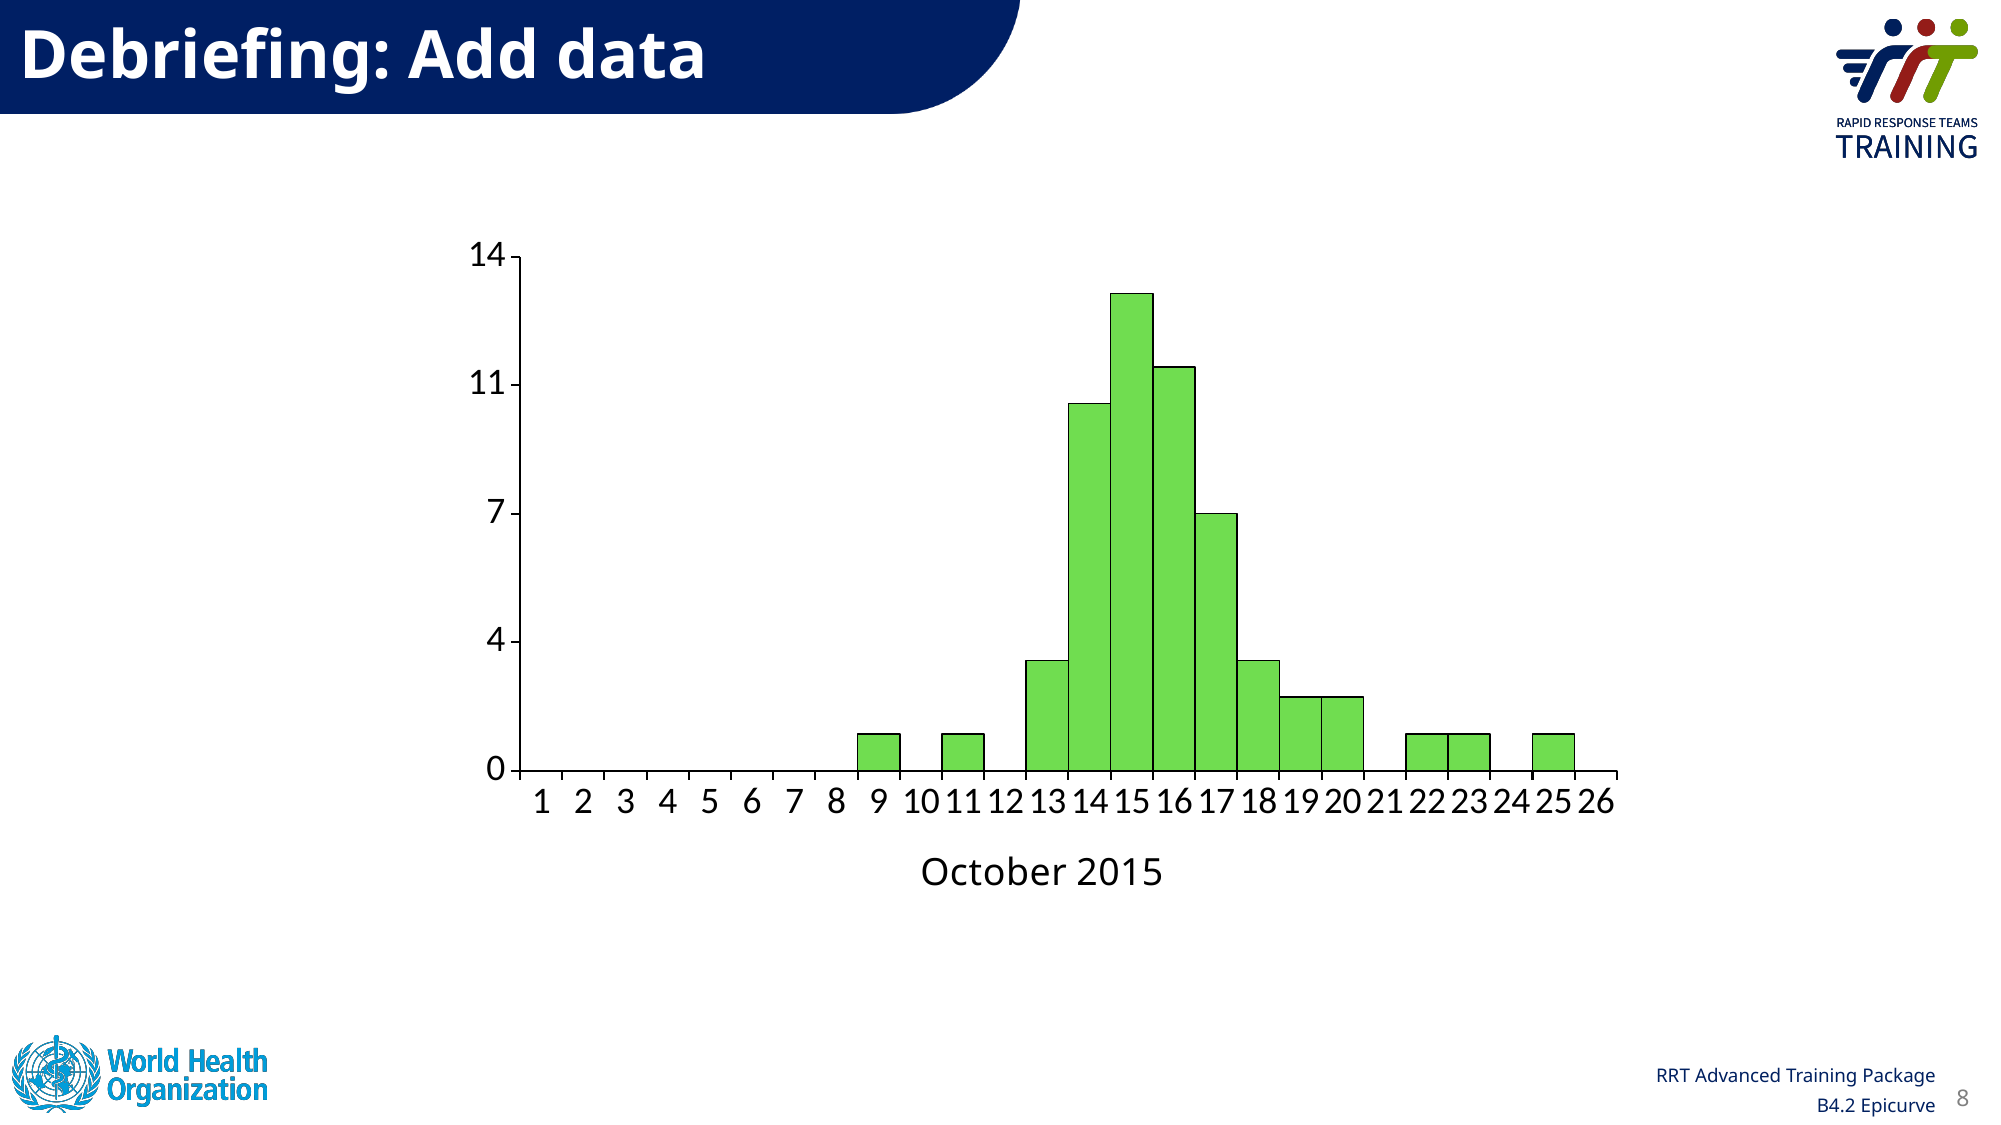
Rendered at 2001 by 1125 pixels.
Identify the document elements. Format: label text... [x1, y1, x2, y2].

text_box Debriefing: Add data [12, 6, 1813, 108]
picture [71, 1053, 90, 1091]
picture [40, 1062, 47, 1070]
picture [46, 1056, 54, 1062]
picture [0, 0, 1021, 114]
picture [24, 1054, 36, 1087]
picture [22, 1062, 26, 1077]
picture [30, 1083, 37, 1091]
picture [50, 1108, 62, 1113]
picture [34, 1054, 43, 1078]
picture [12, 1083, 48, 1113]
picture [59, 1035, 267, 1113]
chart [376, 216, 1624, 908]
picture [36, 1088, 78, 1105]
picture [12, 1035, 54, 1068]
picture [1835, 19, 1978, 167]
